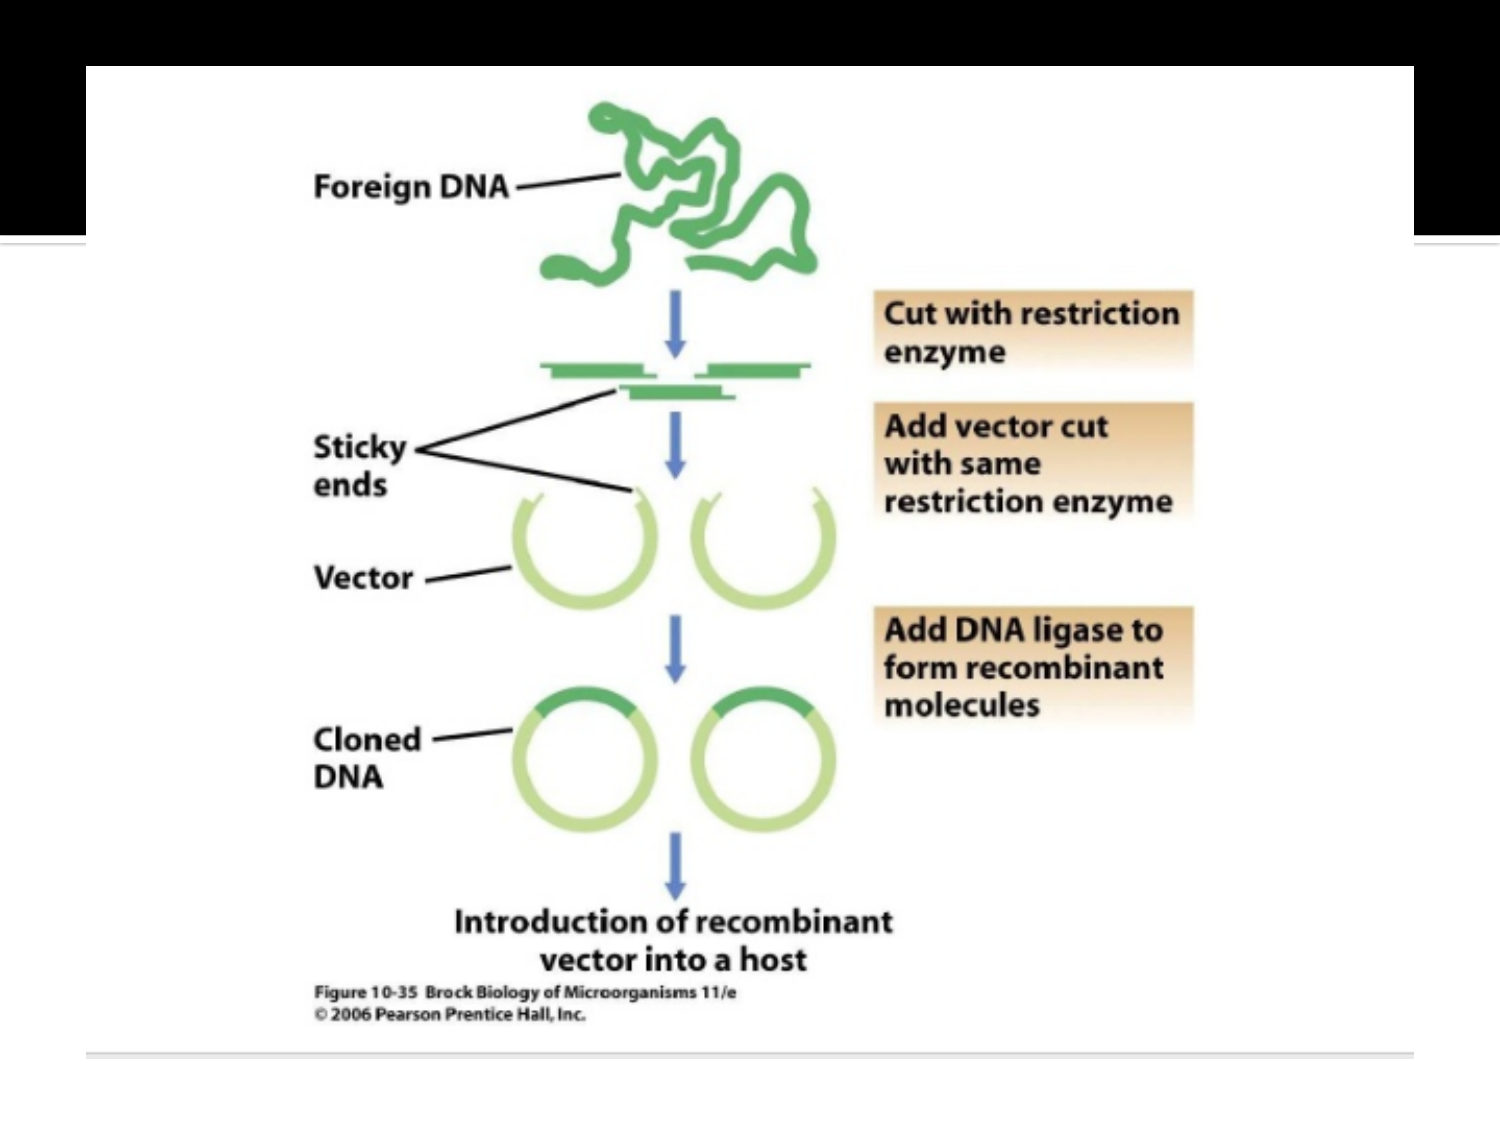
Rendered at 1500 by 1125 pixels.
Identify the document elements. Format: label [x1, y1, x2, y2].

picture [86, 66, 1414, 1059]
